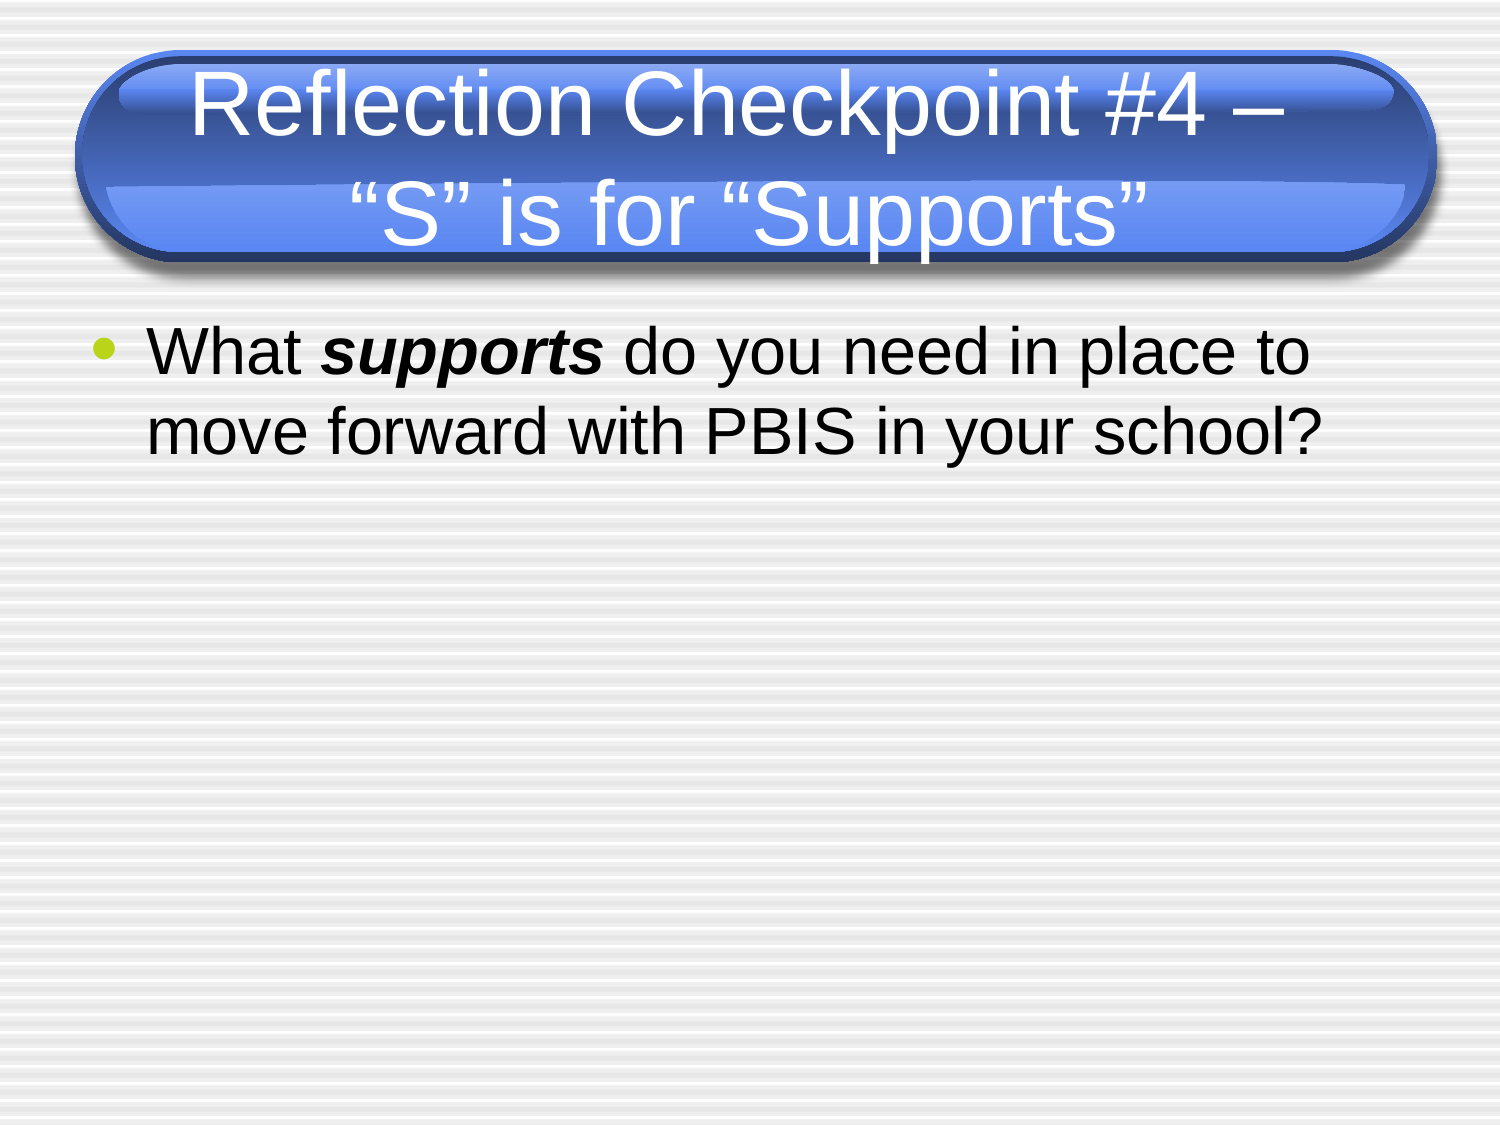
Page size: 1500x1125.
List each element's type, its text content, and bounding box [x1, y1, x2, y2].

title Reflection Checkpoint #4 – “S” is for “Supports” [112, 60, 1388, 249]
list What supports do you need in place to move forward with PBIS in your school? [74, 299, 1438, 1001]
picture [0, 0, 1500, 1125]
